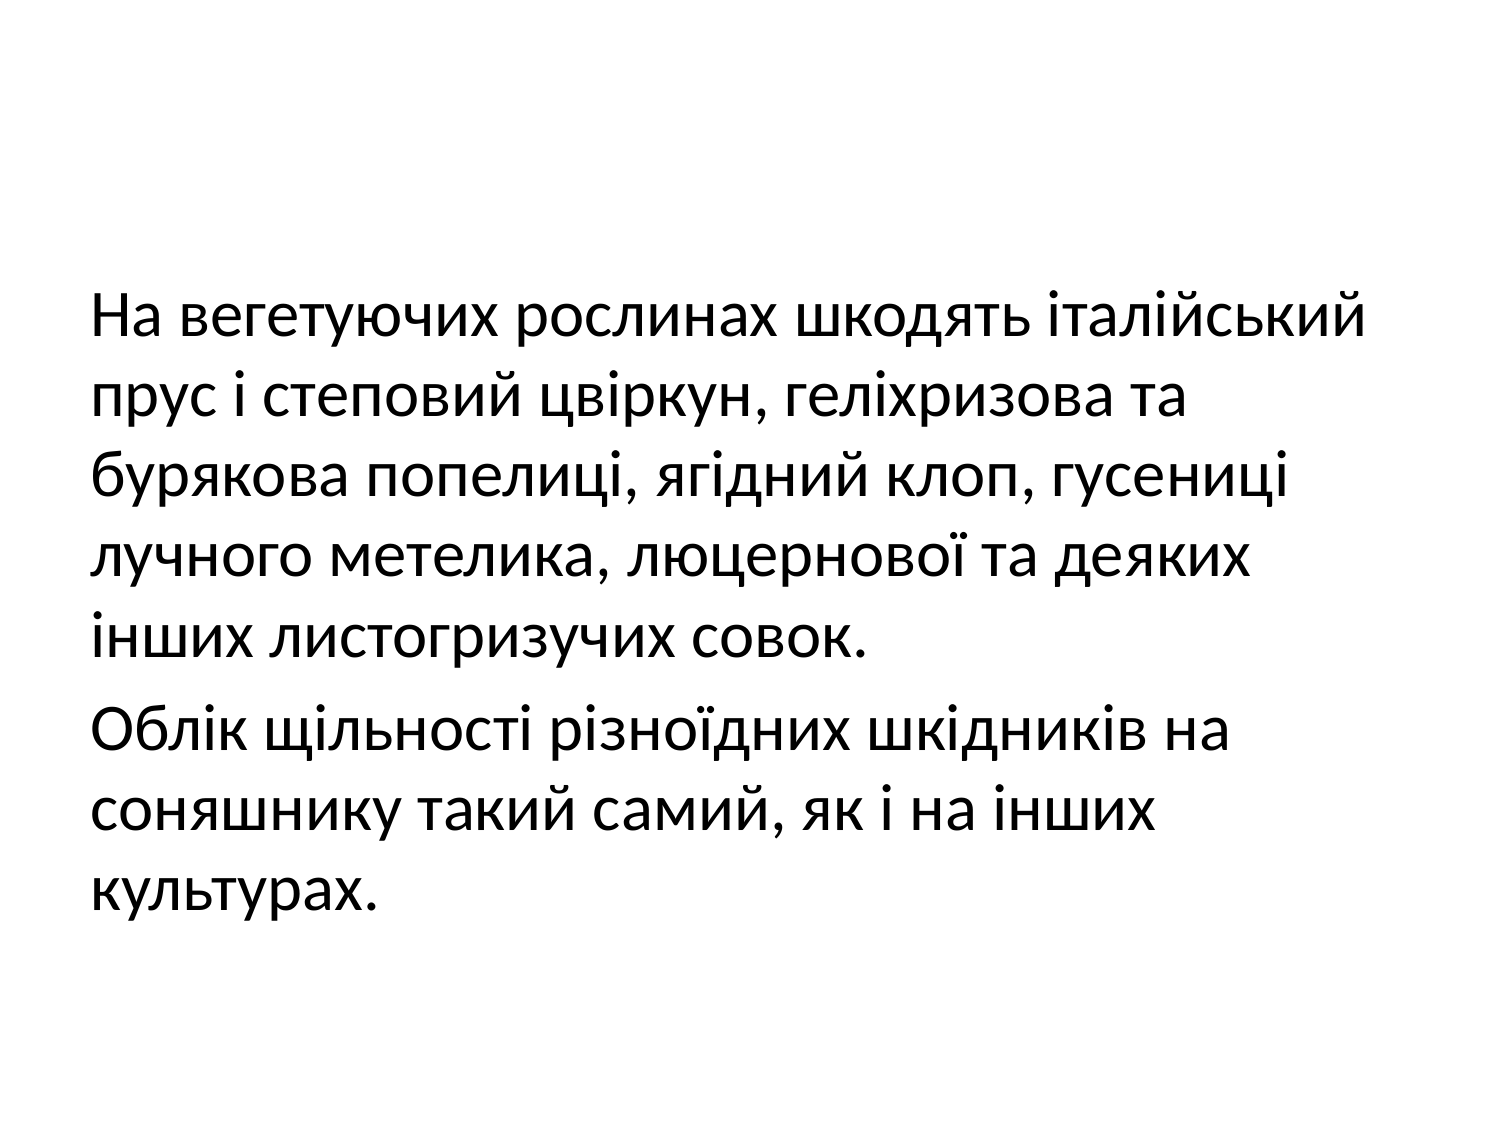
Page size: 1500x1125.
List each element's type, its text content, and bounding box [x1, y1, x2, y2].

list На вегетуючих рослинах шкодять італійський прус і степовий цвіркун, геліхризова та бурякова попелиці, ягідний клоп, гусениці лучного метелика, люцернової та деяких інших листогризучих совок. Облік щільності різноїдних шкідників на соняшнику такий самий, як і на інших культурах. [75, 262, 1425, 1005]
